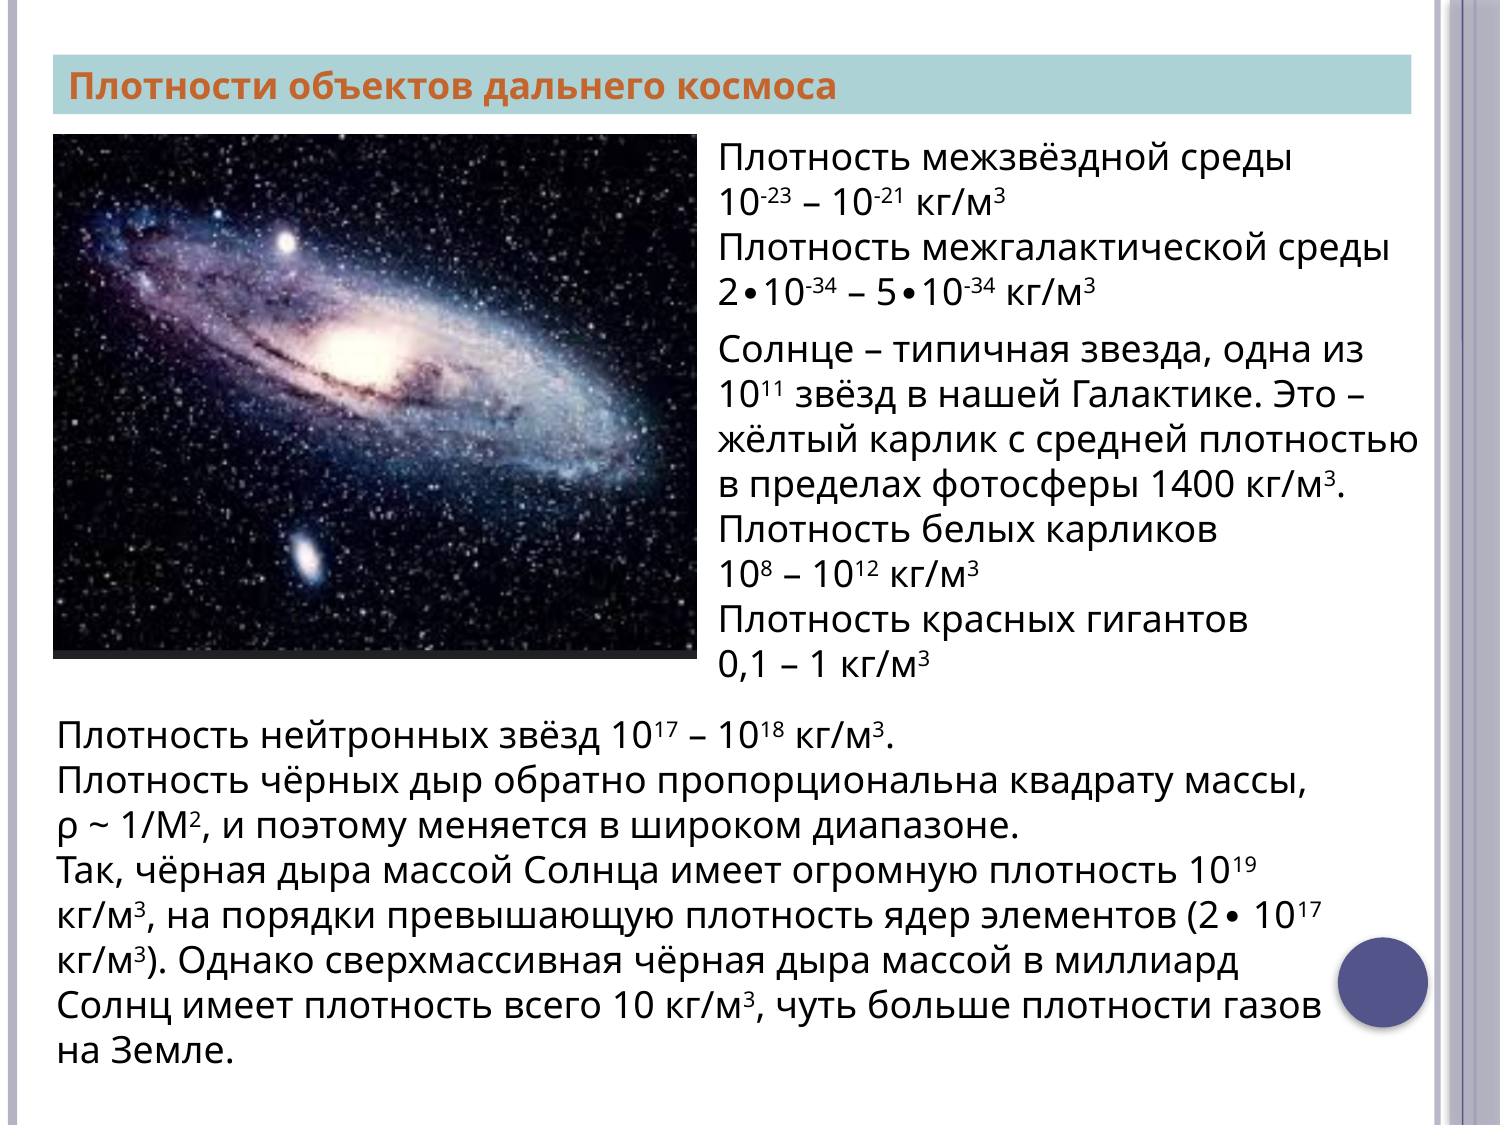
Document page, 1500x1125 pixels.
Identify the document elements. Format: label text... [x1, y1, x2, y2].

text_box Плотность межзвёздной среды 10-23 – 10-21 кг/м3 Плотность межгалактической среды 2∙10-34 – 5∙10-34 кг/м3 Солнце – типичная звезда, одна из 1011 звёзд в нашей Галактике. Это – жёлтый карлик с средней плотностью в пределах фотосферы 1400 кг/м3. Плотность белых карликов 108 – 1012 кг/м3 Плотность красных гигантов 0,1 – 1 кг/м3 [702, 125, 1436, 693]
text_box Плотности объектов дальнего космоса [53, 54, 1412, 115]
picture [52, 134, 697, 660]
text_box Плотность нейтронных звёзд 1017 – 1018 кг/м3. Плотность чёрных дыр обратно пропорциональна квадрату массы, ρ ~ 1/Μ2, и поэтому меняется в широком диапазоне. Так, чёрная дыра массой Солнца имеет огромную плотность 1019 кг/м3, на порядки превышающую плотность ядер элементов (2∙ 1017 кг/м3). Однако сверхмассивная чёрная дыра массой в миллиард Солнц имеет плотность всего 10 кг/м3, чуть больше плотности газов на Земле. [41, 704, 1365, 1079]
